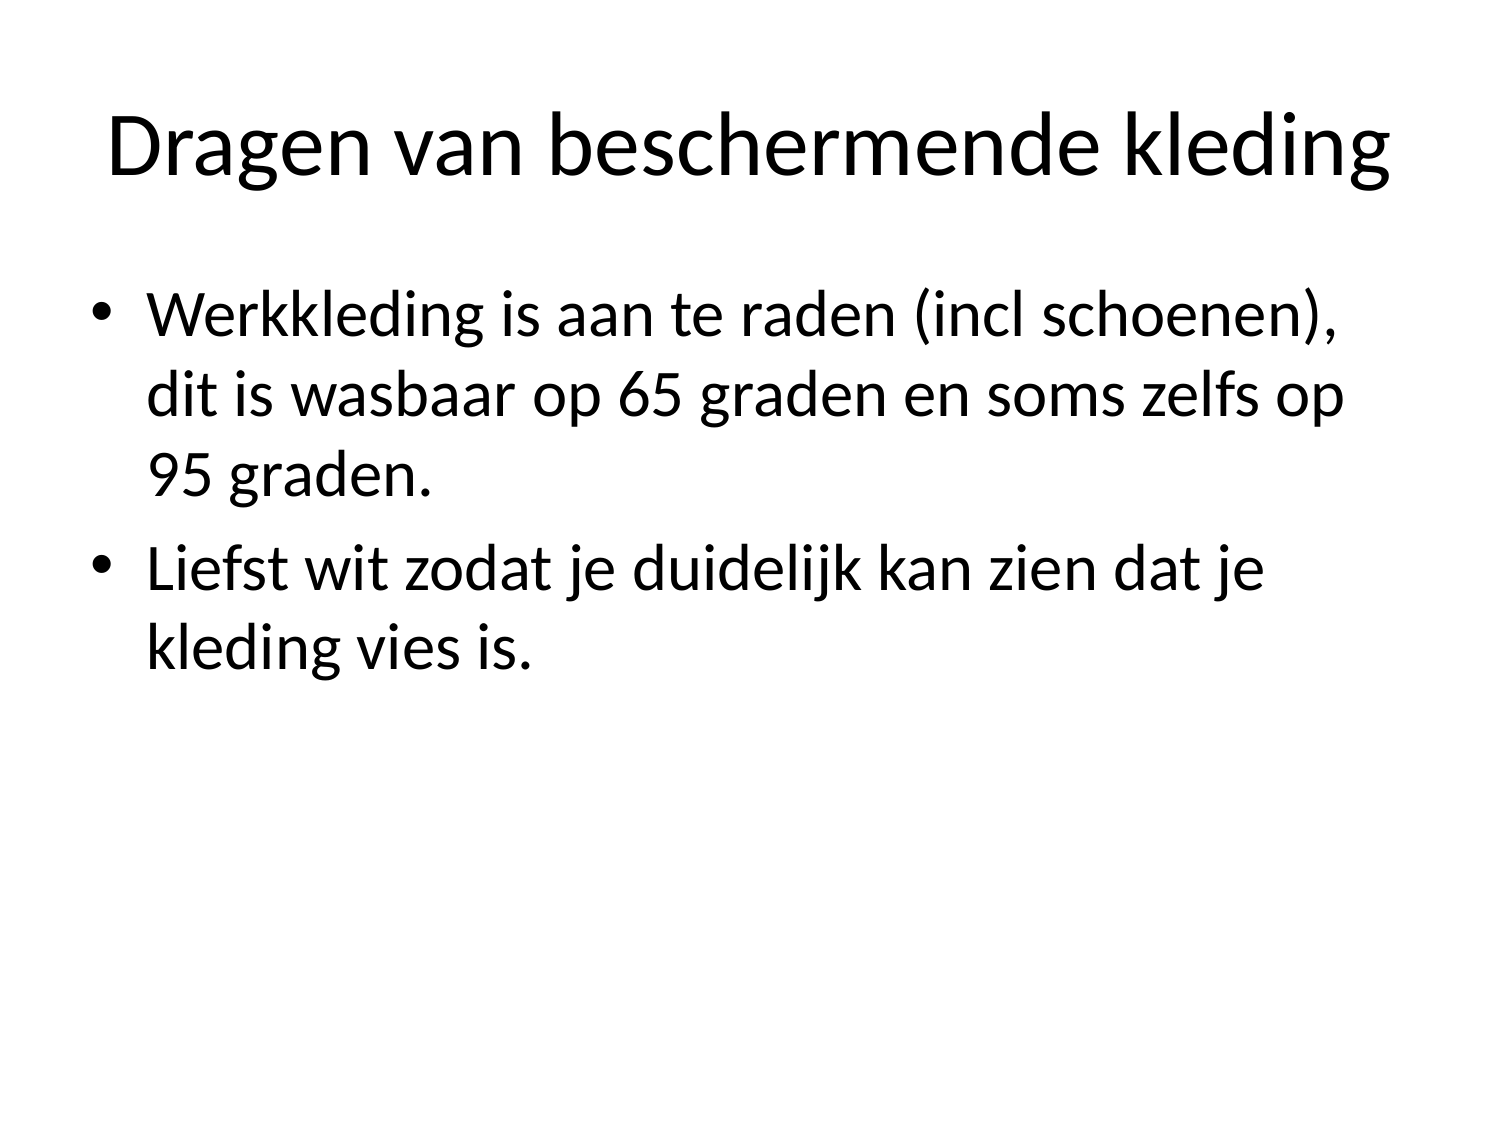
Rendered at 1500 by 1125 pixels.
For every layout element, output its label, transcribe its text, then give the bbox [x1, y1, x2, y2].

title Dragen van beschermende kleding [75, 45, 1425, 233]
list Werkkleding is aan te raden (incl schoenen), dit is wasbaar op 65 graden en soms zelfs op 95 graden. Liefst wit zodat je duidelijk kan zien dat je kleding vies is. [75, 262, 1425, 1005]
